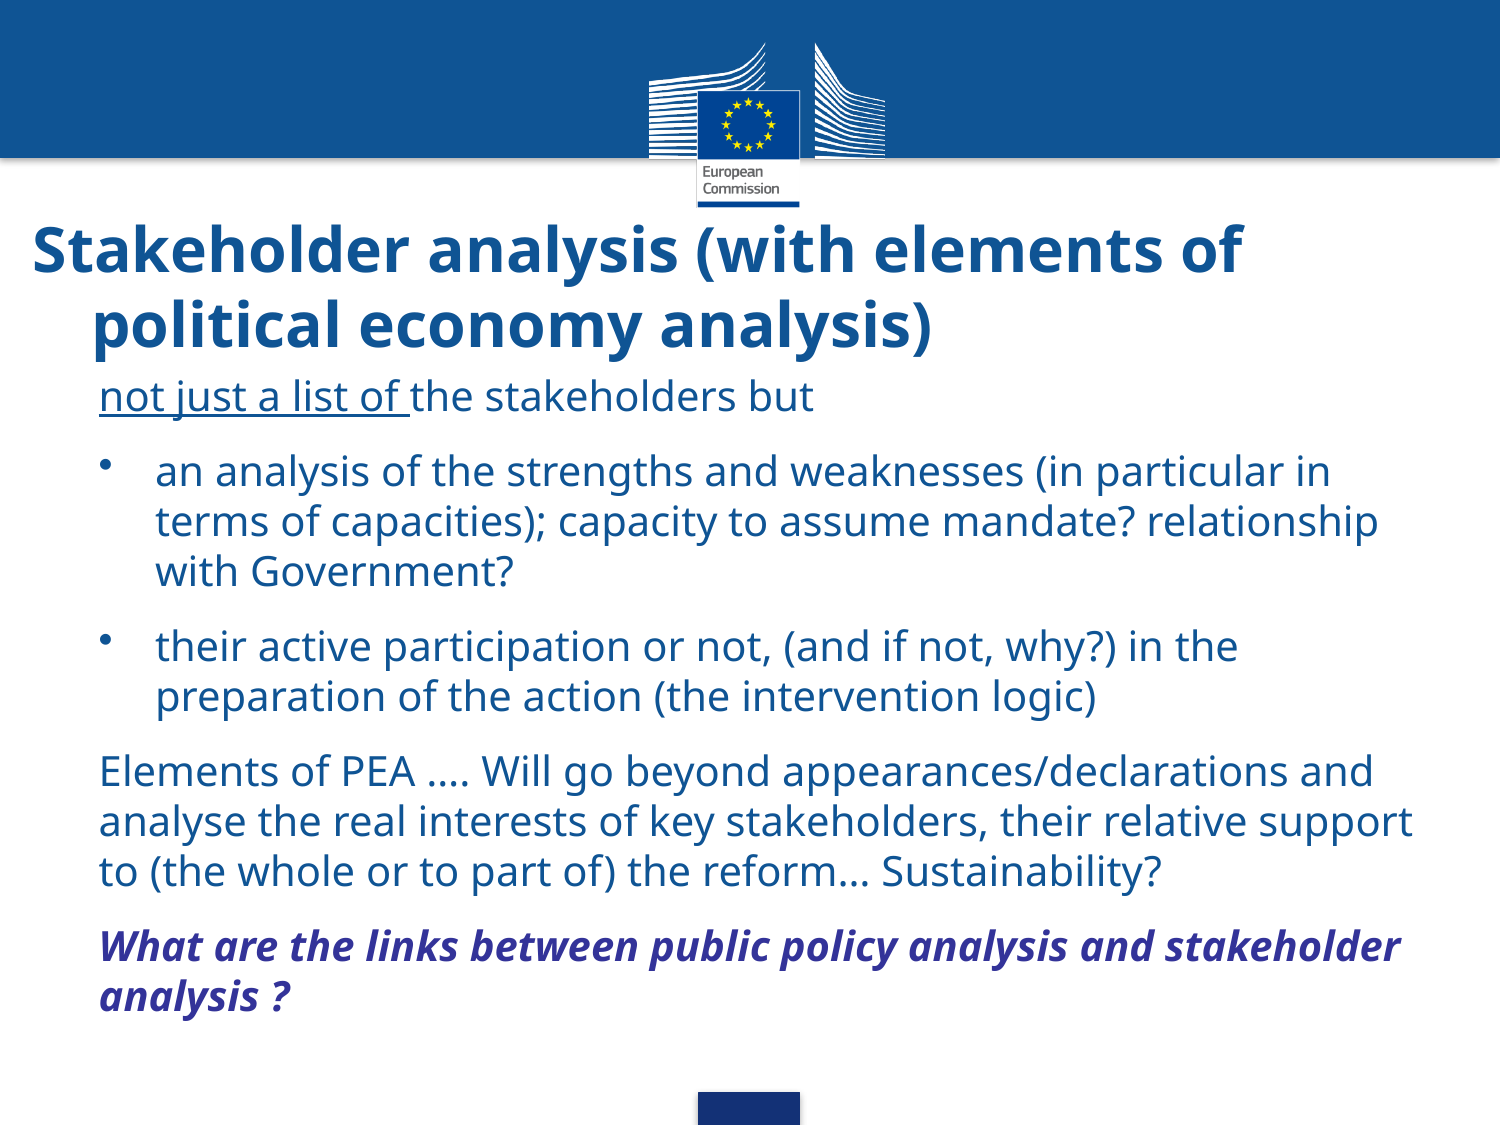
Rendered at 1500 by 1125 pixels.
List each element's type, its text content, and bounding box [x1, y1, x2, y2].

title Stakeholder analysis (with elements of political economy analysis) [17, 207, 1500, 362]
list not just a list of the stakeholders but an analysis of the strengths and weaknesses (in particular in terms of capacities); capacity to assume mandate? relationship with Government? their active participation or not, (and if not, why?) in the preparation of the action (the intervention logic) Elements of PEA …. Will go beyond appearances/declarations and analyse the real interests of key stakeholders, their relative support to (the whole or to part of) the reform… Sustainability? What are the links between public policy analysis and stakeholder analysis ? [83, 361, 1435, 1083]
picture [649, 42, 885, 207]
